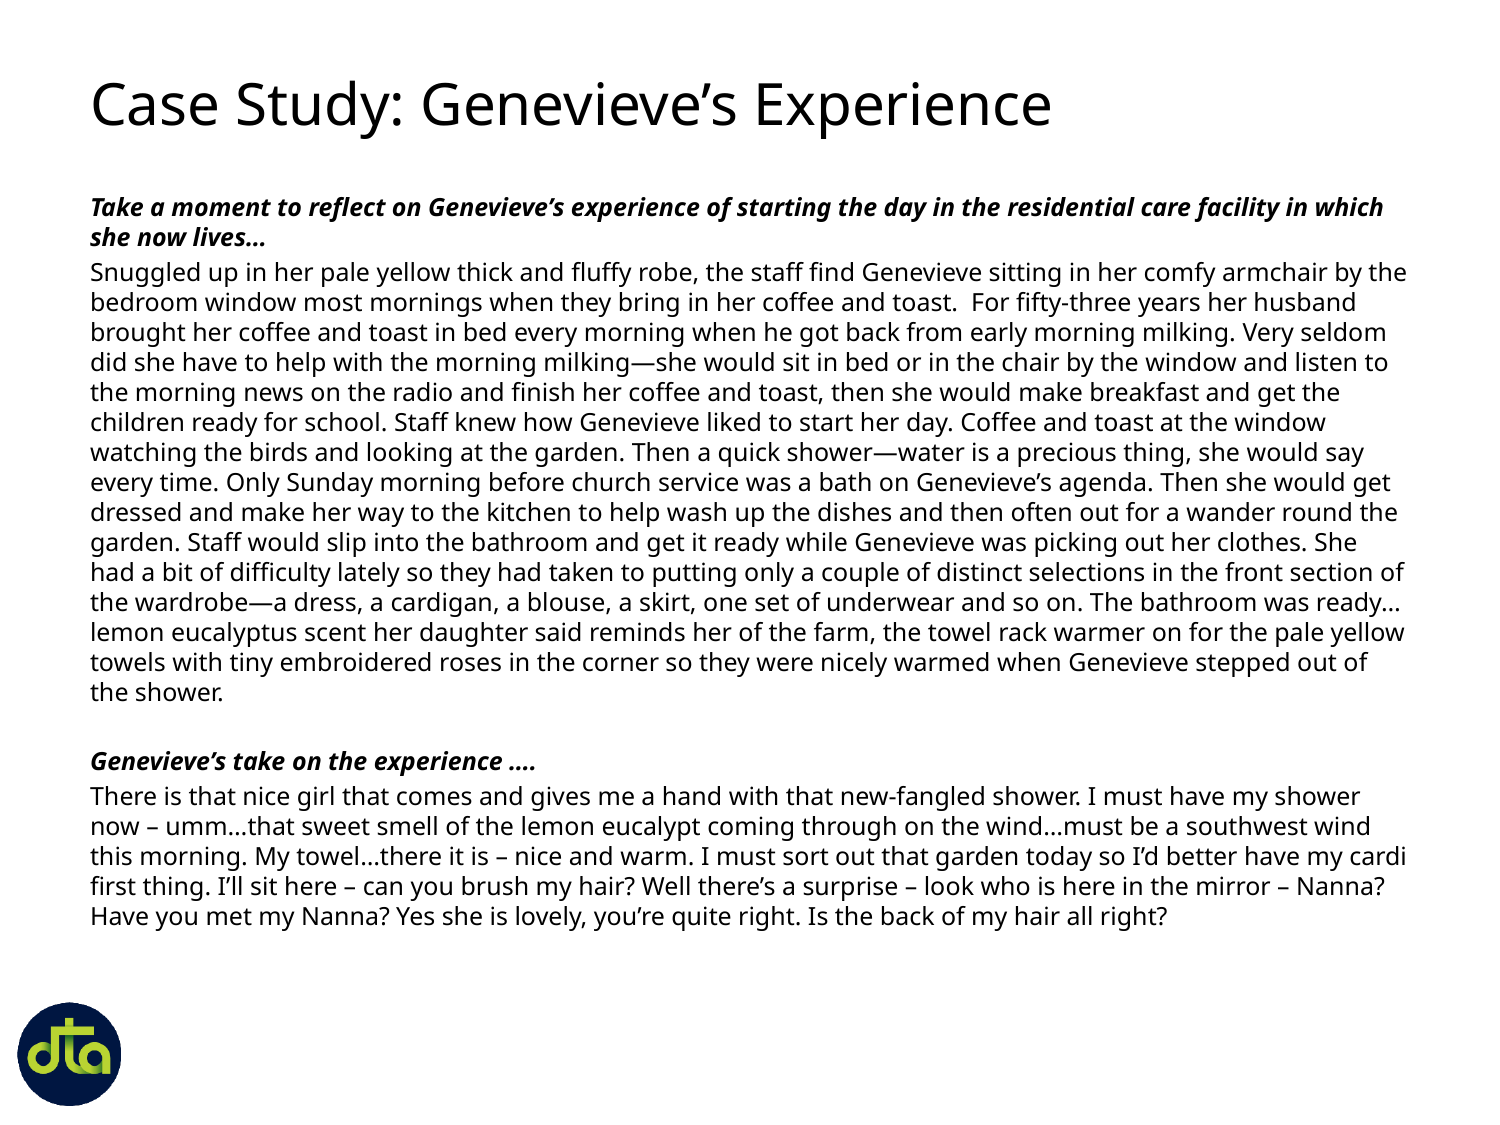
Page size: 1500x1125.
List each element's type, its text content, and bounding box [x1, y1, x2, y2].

text_box Take a moment to reflect on Genevieve’s experience of starting the day in the residential care facility in which she now lives… Snuggled up in her pale yellow thick and fluffy robe, the staff find Genevieve sitting in her comfy armchair by the bedroom window most mornings when they bring in her coffee and toast. For fifty-three years her husband brought her coffee and toast in bed every morning when he got back from early morning milking. Very seldom did she have to help with the morning milking—she would sit in bed or in the chair by the window and listen to the morning news on the radio and finish her coffee and toast, then she would make breakfast and get the children ready for school. Staff knew how Genevieve liked to start her day. Coffee and toast at the window watching the birds and looking at the garden. Then a quick shower—water is a precious thing, she would say every time. Only Sunday morning before church service was a bath on Genevieve’s agenda. Then she would get dressed and make her way to the kitchen to help wash up the dishes and then often out for a wander round the garden. Staff would slip into the bathroom and get it ready while Genevieve was picking out her clothes. She had a bit of difficulty lately so they had taken to putting only a couple of distinct selections in the front section of the wardrobe—a dress, a cardigan, a blouse, a skirt, one set of underwear and so on. The bathroom was ready…lemon eucalyptus scent her daughter said reminds her of the farm, the towel rack warmer on for the pale yellow towels with tiny embroidered roses in the corner so they were nicely warmed when Genevieve stepped out of the shower. Genevieve’s take on the experience …. There is that nice girl that comes and gives me a hand with that new-fangled shower. I must have my shower now – umm…that sweet smell of the lemon eucalypt coming through on the wind…must be a southwest wind this morning. My towel…there it is – nice and warm. I must sort out that garden today so I’d better have my cardi first thing. I’ll sit here – can you brush my hair? Well there’s a surprise – look who is here in the mirror – Nanna? Have you met my Nanna? Yes she is lovely, you’re quite right. Is the back of my hair all right? [74, 184, 1425, 1000]
text_box Case Study: Genevieve’s Experience [74, 45, 1425, 161]
picture [17, 1002, 121, 1106]
